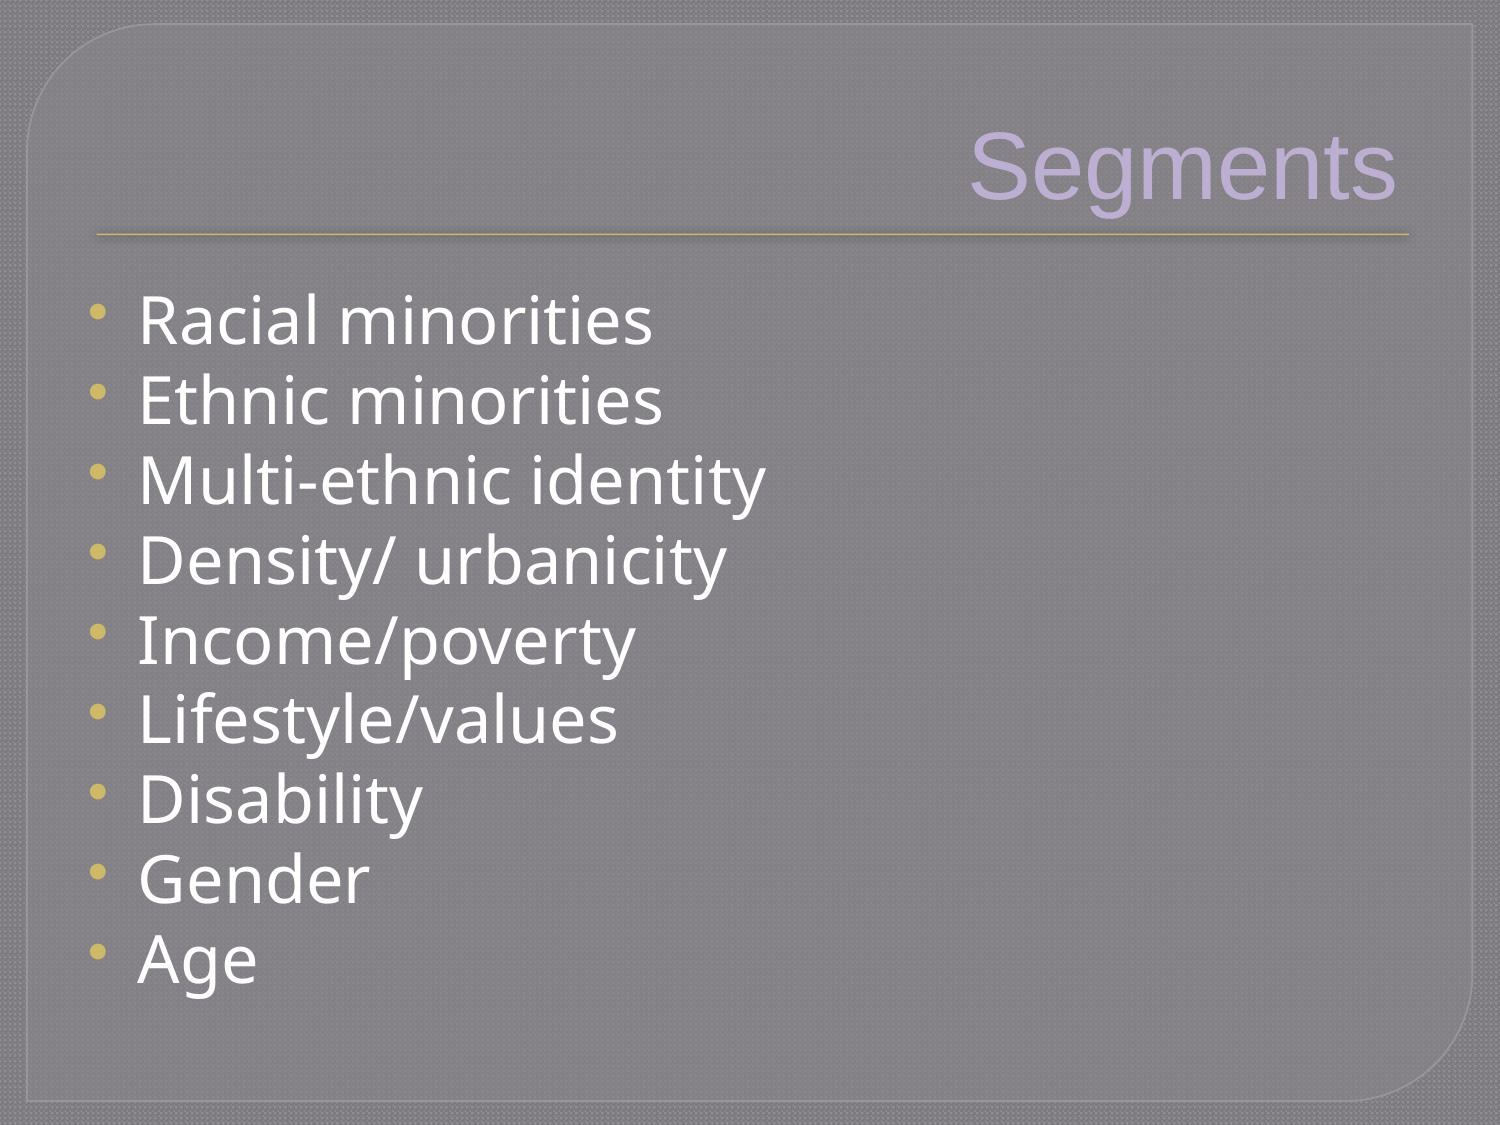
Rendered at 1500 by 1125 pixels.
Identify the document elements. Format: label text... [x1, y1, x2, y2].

list Racial minorities Ethnic minorities Multi-ethnic identity Density/ urbanicity Income/poverty Lifestyle/values Disability Gender Age [75, 270, 1425, 1013]
title Segments [63, 38, 1414, 226]
